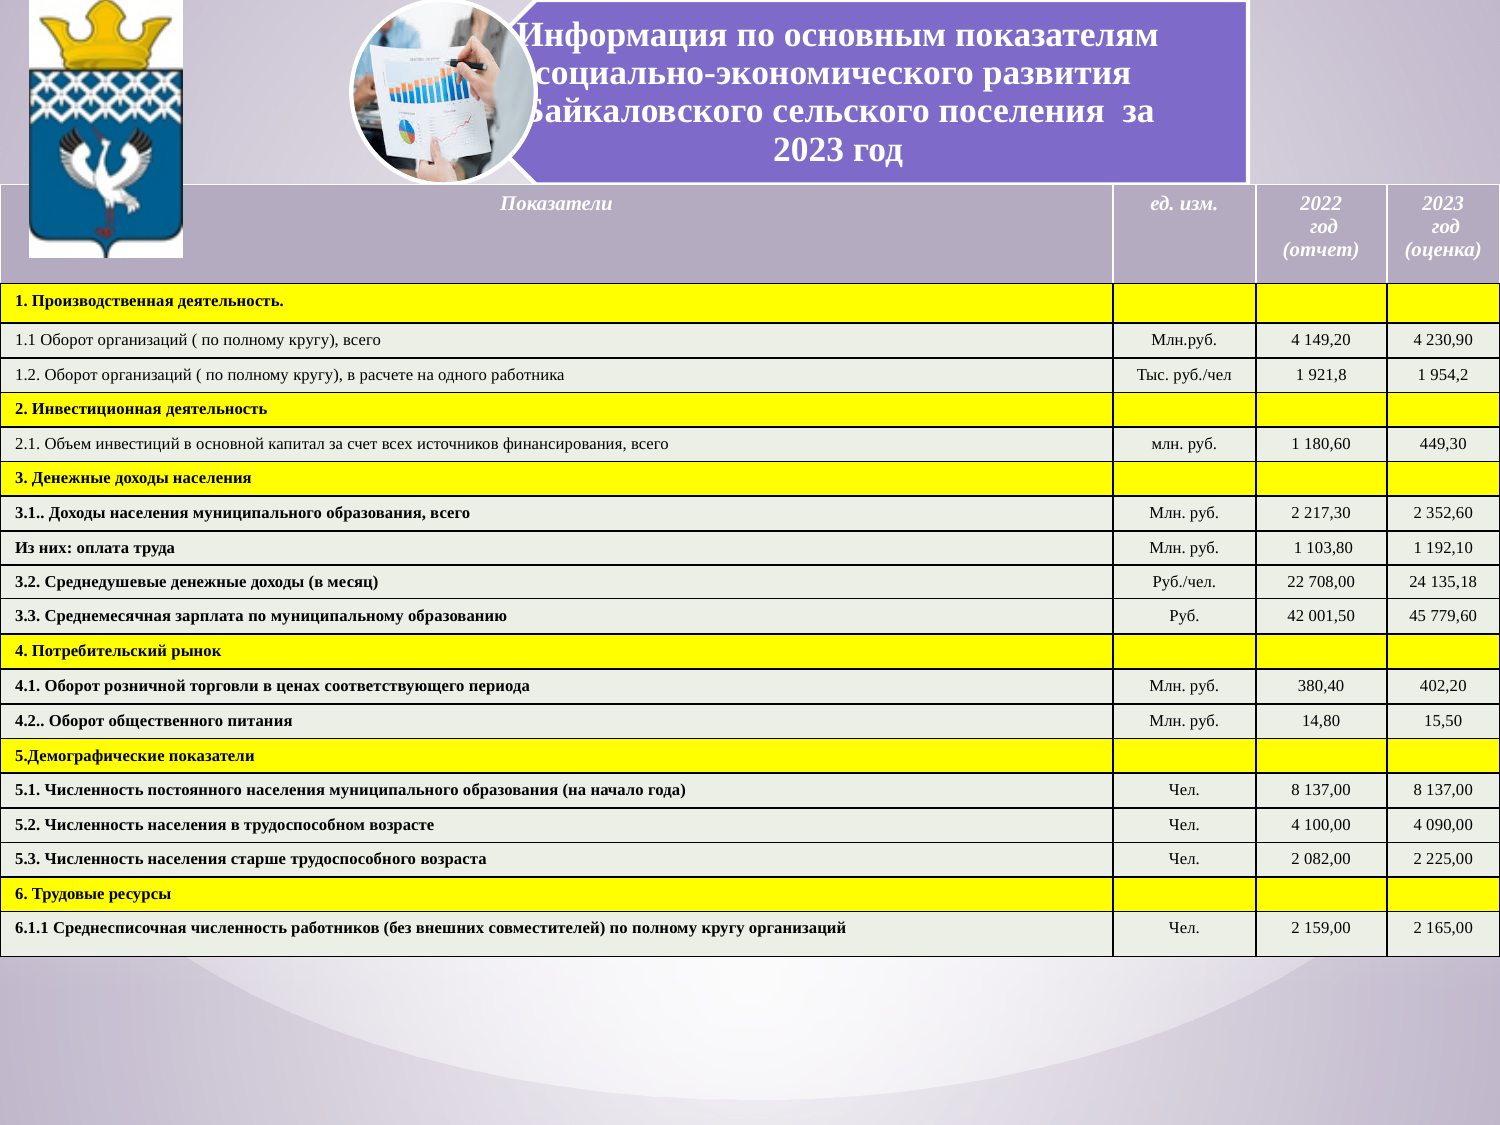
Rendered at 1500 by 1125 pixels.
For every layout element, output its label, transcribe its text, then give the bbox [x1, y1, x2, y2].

table_cell 22 708,00 [1257, 566, 1386, 598]
table_cell 402,20 [1388, 670, 1499, 703]
table_cell Чел. [1114, 912, 1255, 956]
table_cell 24 135,18 [1388, 566, 1499, 598]
table_cell 1 192,10 [1388, 532, 1499, 564]
table_cell 4 230,90 [1388, 324, 1499, 357]
table_cell 4. Потребительский рынок [1, 635, 1112, 668]
table_cell 2 082,00 [1257, 843, 1386, 876]
table_cell 5.Демографические показатели [1, 739, 1112, 772]
table_cell [1388, 284, 1499, 322]
table_cell 4.2.. Оборот общественного питания [1, 705, 1112, 738]
table_cell [1257, 739, 1386, 772]
table_cell 380,40 [1257, 670, 1386, 703]
table_cell [1114, 393, 1255, 426]
table_cell [1257, 393, 1386, 426]
table_cell [1388, 462, 1499, 495]
table_cell Чел. [1114, 809, 1255, 842]
table_cell 5.3. Численность населения старше трудоспособного возраста [1, 843, 1112, 876]
table_cell Млн.руб. [1114, 324, 1255, 357]
table_header 2022 год (отчет) [1257, 193, 1386, 283]
table_cell 1 180,60 [1257, 428, 1386, 461]
table_cell 5.2. Численность населения в трудоспособном возрасте [1, 809, 1112, 842]
table_cell 5.1. Численность постоянного населения муниципального образования (на начало года) [1, 774, 1112, 807]
table_cell 1. Производственная деятельность. [1, 284, 1112, 322]
table_cell 2 165,00 [1388, 912, 1499, 956]
table_cell [1114, 462, 1255, 495]
table_header 2023 год (оценка) [1388, 185, 1499, 283]
table_cell 2 217,30 [1257, 497, 1386, 530]
table_cell [1257, 284, 1386, 322]
table_cell 1 954,2 [1388, 359, 1499, 392]
table_cell [1257, 878, 1386, 911]
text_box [194, 0, 1405, 185]
table_cell [1257, 462, 1386, 495]
table_cell [1114, 284, 1255, 322]
table_cell [1388, 393, 1499, 426]
table_cell 4 100,00 [1257, 809, 1386, 842]
table_cell 1 921,8 [1257, 359, 1386, 392]
table_cell 6. Трудовые ресурсы [1, 878, 1112, 911]
table_cell 4 149,20 [1257, 324, 1386, 357]
table_cell 1.1 Оборот организаций ( по полному кругу), всего [1, 324, 1112, 357]
table_cell Чел. [1114, 843, 1255, 876]
table_cell 449,30 [1388, 428, 1499, 461]
table_cell Чел. [1114, 774, 1255, 807]
table_cell 42 001,50 [1257, 599, 1386, 633]
table_cell 2. Инвестиционная деятельность [1, 393, 1112, 426]
table_cell Млн. руб. [1114, 497, 1255, 530]
table_cell 1.2. Оборот организаций ( по полному кругу), в расчете на одного работника [1, 359, 1112, 392]
table_cell [1388, 635, 1499, 668]
table_cell Млн. руб. [1114, 532, 1255, 564]
table_cell 6.1.1 Среднесписочная численность работников (без внешних совместителей) по полному кругу организаций [1, 912, 1112, 956]
table_cell 14,80 [1257, 705, 1386, 738]
table_cell Млн. руб. [1114, 705, 1255, 738]
table_cell [1388, 878, 1499, 911]
table_cell Руб./чел. [1114, 566, 1255, 598]
table_cell [1114, 878, 1255, 911]
table_cell 8 137,00 [1388, 774, 1499, 807]
table_cell Млн. руб. [1114, 670, 1255, 703]
table_cell 2 225,00 [1388, 843, 1499, 876]
table_cell 8 137,00 [1257, 774, 1386, 807]
table_cell [1114, 739, 1255, 772]
table_cell 45 779,60 [1388, 599, 1499, 633]
table_cell 15,50 [1388, 705, 1499, 738]
table_cell 2 352,60 [1388, 497, 1499, 530]
table_cell Из них: оплата труда [1, 532, 1112, 564]
table_cell 2.1. Объем инвестиций в основной капитал за счет всех источников финансирования, всего [1, 428, 1112, 461]
table_cell 4 090,00 [1388, 809, 1499, 842]
table_cell млн. руб. [1114, 428, 1255, 461]
table_header ед. изм. [1114, 193, 1255, 283]
table_cell 3.3. Среднемесячная зарплата по муниципальному образованию [1, 599, 1112, 633]
table_cell [1257, 635, 1386, 668]
table_cell Руб. [1114, 599, 1255, 633]
table_cell [1388, 739, 1499, 772]
table_cell 4.1. Оборот розничной торговли в ценах соответствующего периода [1, 670, 1112, 703]
table_cell 2 159,00 [1257, 912, 1386, 956]
table_header Показатели [1, 185, 1112, 283]
table_cell [1114, 635, 1255, 668]
table_cell Тыс. руб./чел [1114, 359, 1255, 392]
picture [29, 0, 184, 258]
table_cell 3.2. Среднедушевые денежные доходы (в месяц) [1, 566, 1112, 598]
table_cell 3. Денежные доходы населения [1, 462, 1112, 495]
table_cell 1 103,80 [1257, 532, 1386, 564]
table_cell 3.1.. Доходы населения муниципального образования, всего [1, 497, 1112, 530]
